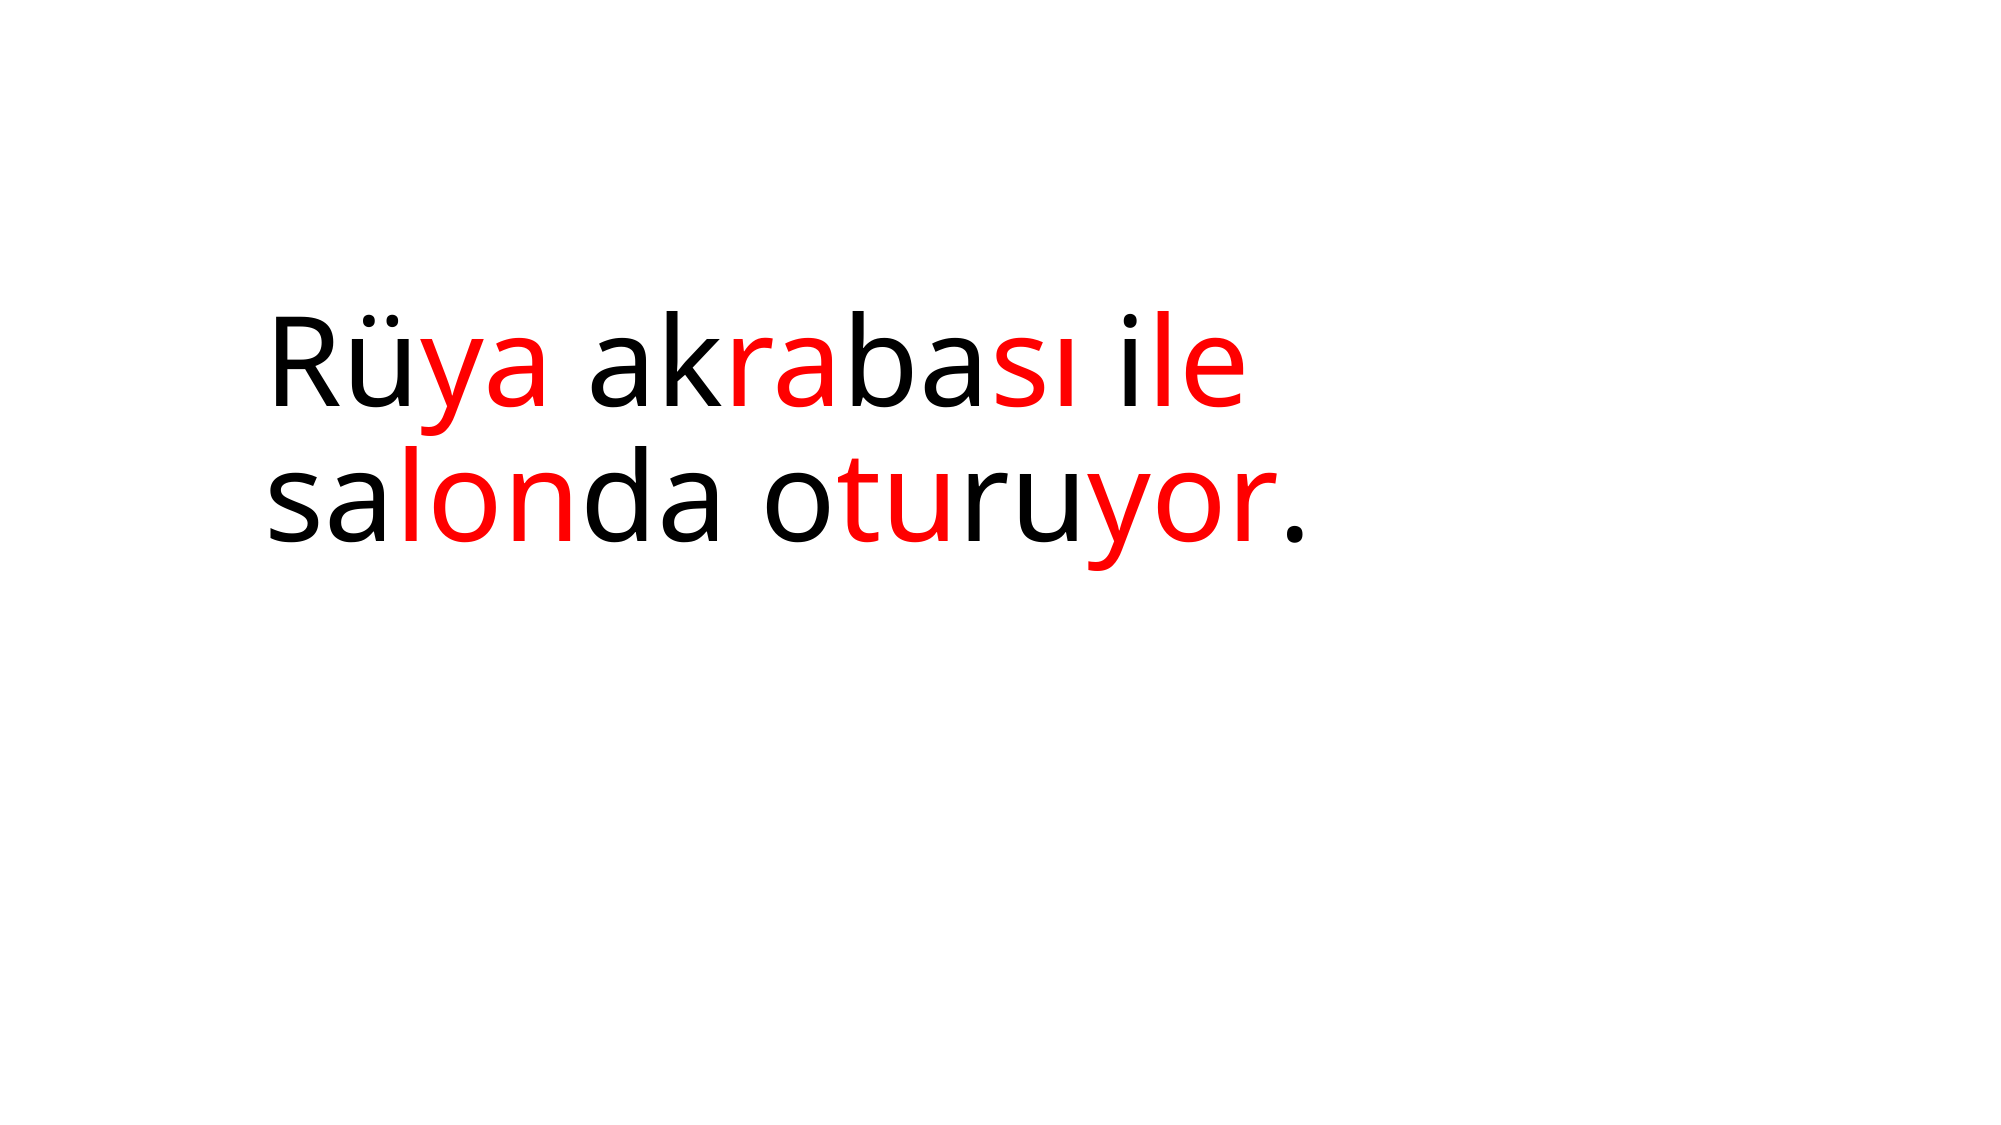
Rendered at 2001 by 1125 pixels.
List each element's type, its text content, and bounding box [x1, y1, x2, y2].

title Rüya akrabası ile salonda oturuyor. [249, 184, 1750, 576]
